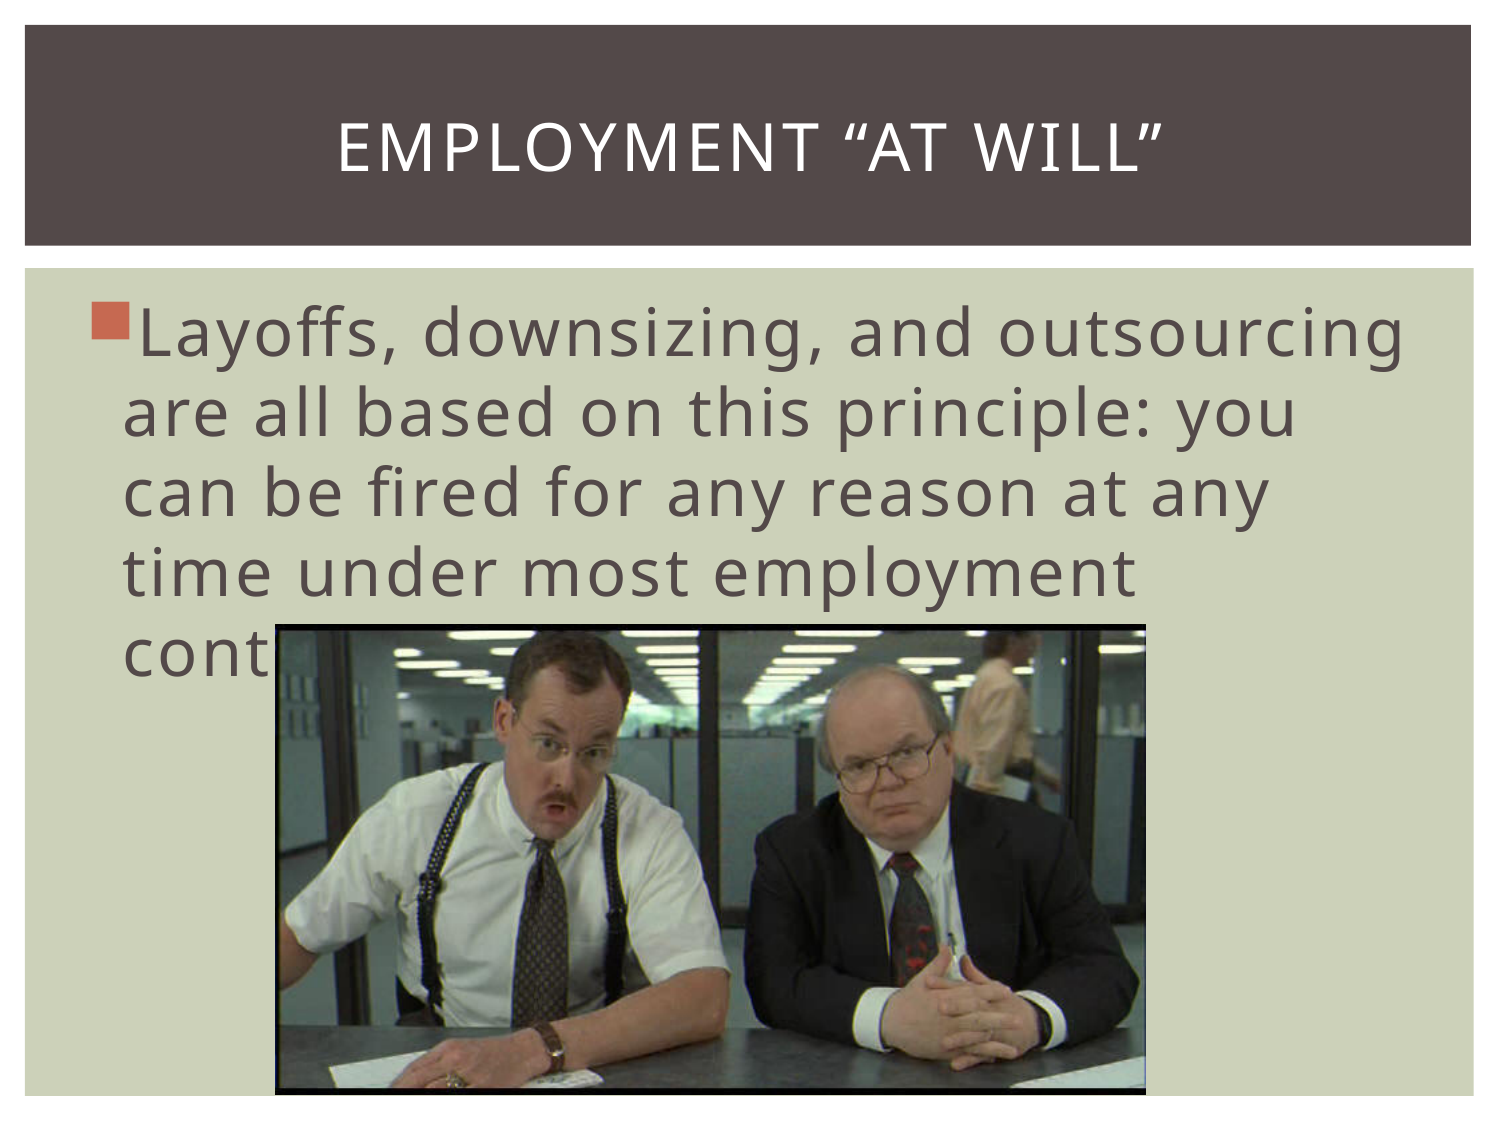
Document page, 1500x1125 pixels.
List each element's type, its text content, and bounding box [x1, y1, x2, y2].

list Layoffs, downsizing, and outsourcing are all based on this principle: you can be fired for any reason at any time under most employment contracts. [62, 281, 1442, 1005]
title Employment “at will” [62, 58, 1438, 232]
picture [274, 624, 1146, 1096]
